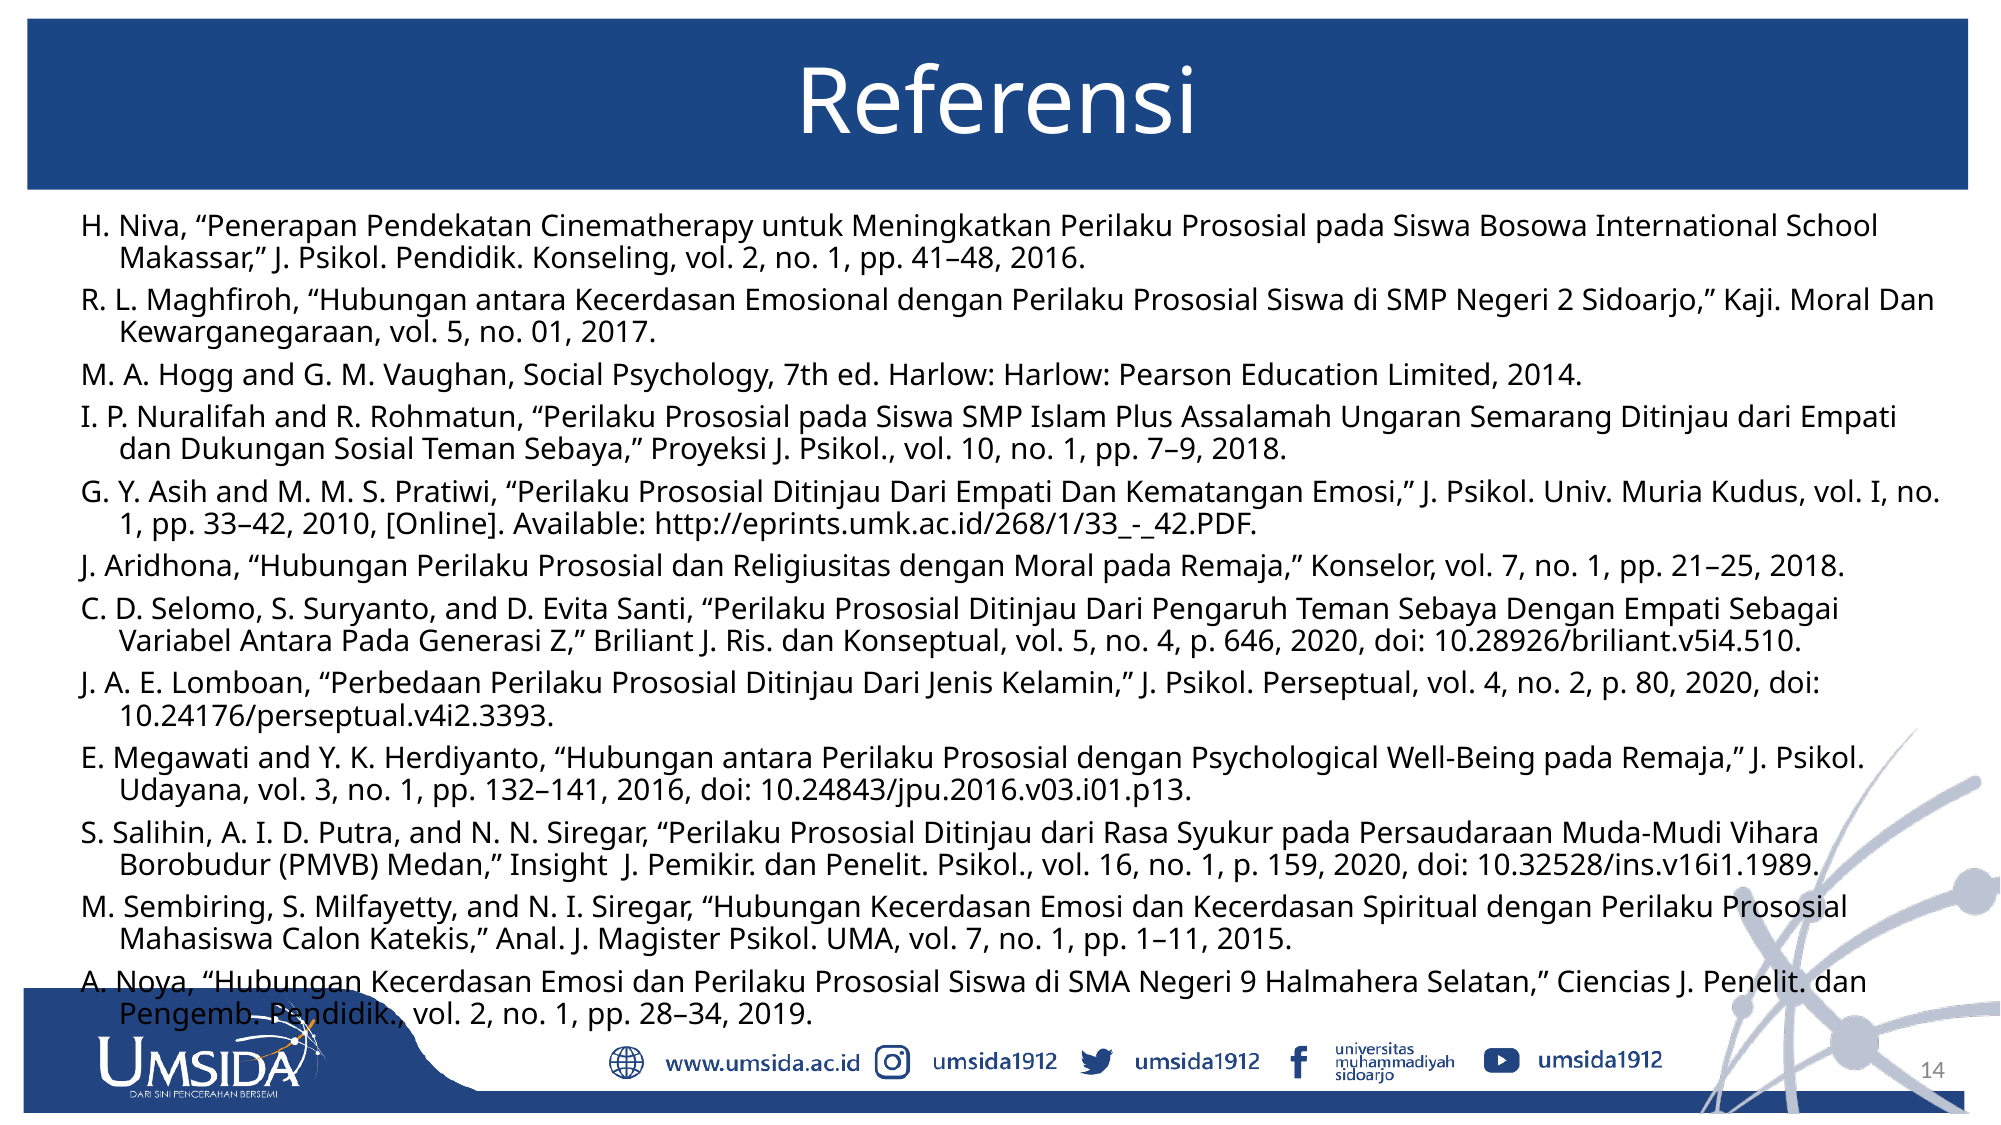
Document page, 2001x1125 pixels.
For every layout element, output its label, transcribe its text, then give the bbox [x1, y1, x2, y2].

picture [23, 51, 2001, 1114]
title Referensi [27, 18, 1969, 190]
list H. Niva, “Penerapan Pendekatan Cinematherapy untuk Meningkatkan Perilaku Prososial pada Siswa Bosowa International School Makassar,” J. Psikol. Pendidik. Konseling, vol. 2, no. 1, pp. 41–48, 2016. R. L. Maghfiroh, “Hubungan antara Kecerdasan Emosional dengan Perilaku Prososial Siswa di SMP Negeri 2 Sidoarjo,” Kaji. Moral Dan Kewarganegaraan, vol. 5, no. 01, 2017. M. A. Hogg and G. M. Vaughan, Social Psychology, 7th ed. Harlow: Harlow: Pearson Education Limited, 2014. I. P. Nuralifah and R. Rohmatun, “Perilaku Prososial pada Siswa SMP Islam Plus Assalamah Ungaran Semarang Ditinjau dari Empati dan Dukungan Sosial Teman Sebaya,” Proyeksi J. Psikol., vol. 10, no. 1, pp. 7–9, 2018. G. Y. Asih and M. M. S. Pratiwi, “Perilaku Prososial Ditinjau Dari Empati Dan Kematangan Emosi,” J. Psikol. Univ. Muria Kudus, vol. I, no. 1, pp. 33–42, 2010, [Online]. Available: http://eprints.umk.ac.id/268/1/33_-_42.PDF. J. Aridhona, “Hubungan Perilaku Prososial dan Religiusitas dengan Moral pada Remaja,” Konselor, vol. 7, no. 1, pp. 21–25, 2018. C. D. Selomo, S. Suryanto, and D. Evita Santi, “Perilaku Prososial Ditinjau Dari Pengaruh Teman Sebaya Dengan Empati Sebagai Variabel Antara Pada Generasi Z,” Briliant J. Ris. dan Konseptual, vol. 5, no. 4, p. 646, 2020, doi: 10.28926/briliant.v5i4.510. J. A. E. Lomboan, “Perbedaan Perilaku Prososial Ditinjau Dari Jenis Kelamin,” J. Psikol. Perseptual, vol. 4, no. 2, p. 80, 2020, doi: 10.24176/perseptual.v4i2.3393. E. Megawati and Y. K. Herdiyanto, “Hubungan antara Perilaku Prososial dengan Psychological Well-Being pada Remaja,” J. Psikol. Udayana, vol. 3, no. 1, pp. 132–141, 2016, doi: 10.24843/jpu.2016.v03.i01.p13. S. Salihin, A. I. D. Putra, and N. N. Siregar, “Perilaku Prososial Ditinjau dari Rasa Syukur pada Persaudaraan Muda-Mudi Vihara Borobudur (PMVB) Medan,” Insight J. Pemikir. dan Penelit. Psikol., vol. 16, no. 1, p. 159, 2020, doi: 10.32528/ins.v16i1.1989. M. Sembiring, S. Milfayetty, and N. I. Siregar, “Hubungan Kecerdasan Emosi dan Kecerdasan Spiritual dengan Perilaku Prososial Mahasiswa Calon Katekis,” Anal. J. Magister Psikol. UMA, vol. 7, no. 1, pp. 1–11, 2015. A. Noya, “Hubungan Kecerdasan Emosi dan Perilaku Prososial Siswa di SMA Negeri 9 Halmahera Selatan,” Ciencias J. Penelit. dan Pengemb. Pendidik., vol. 2, no. 1, pp. 28–34, 2019. [27, 203, 1969, 1039]
